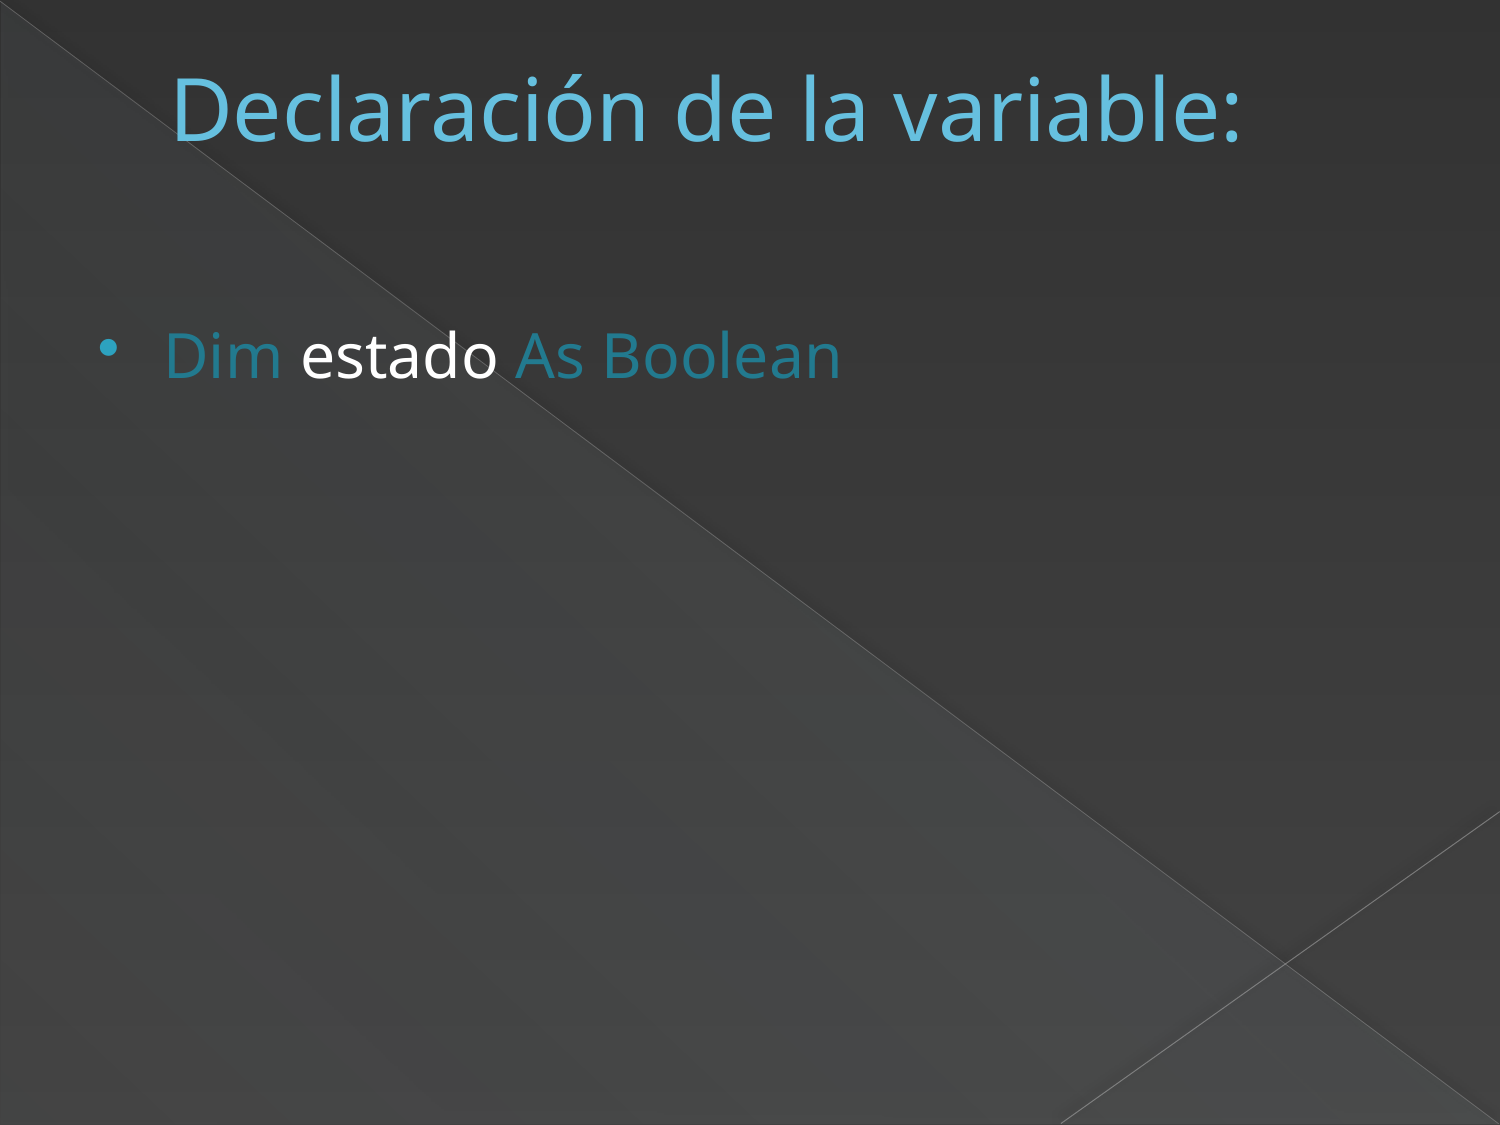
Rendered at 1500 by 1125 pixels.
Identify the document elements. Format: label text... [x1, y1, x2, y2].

list Dim estado As Boolean [75, 308, 1425, 1059]
title Declaración de la variable: [75, 43, 1425, 274]
